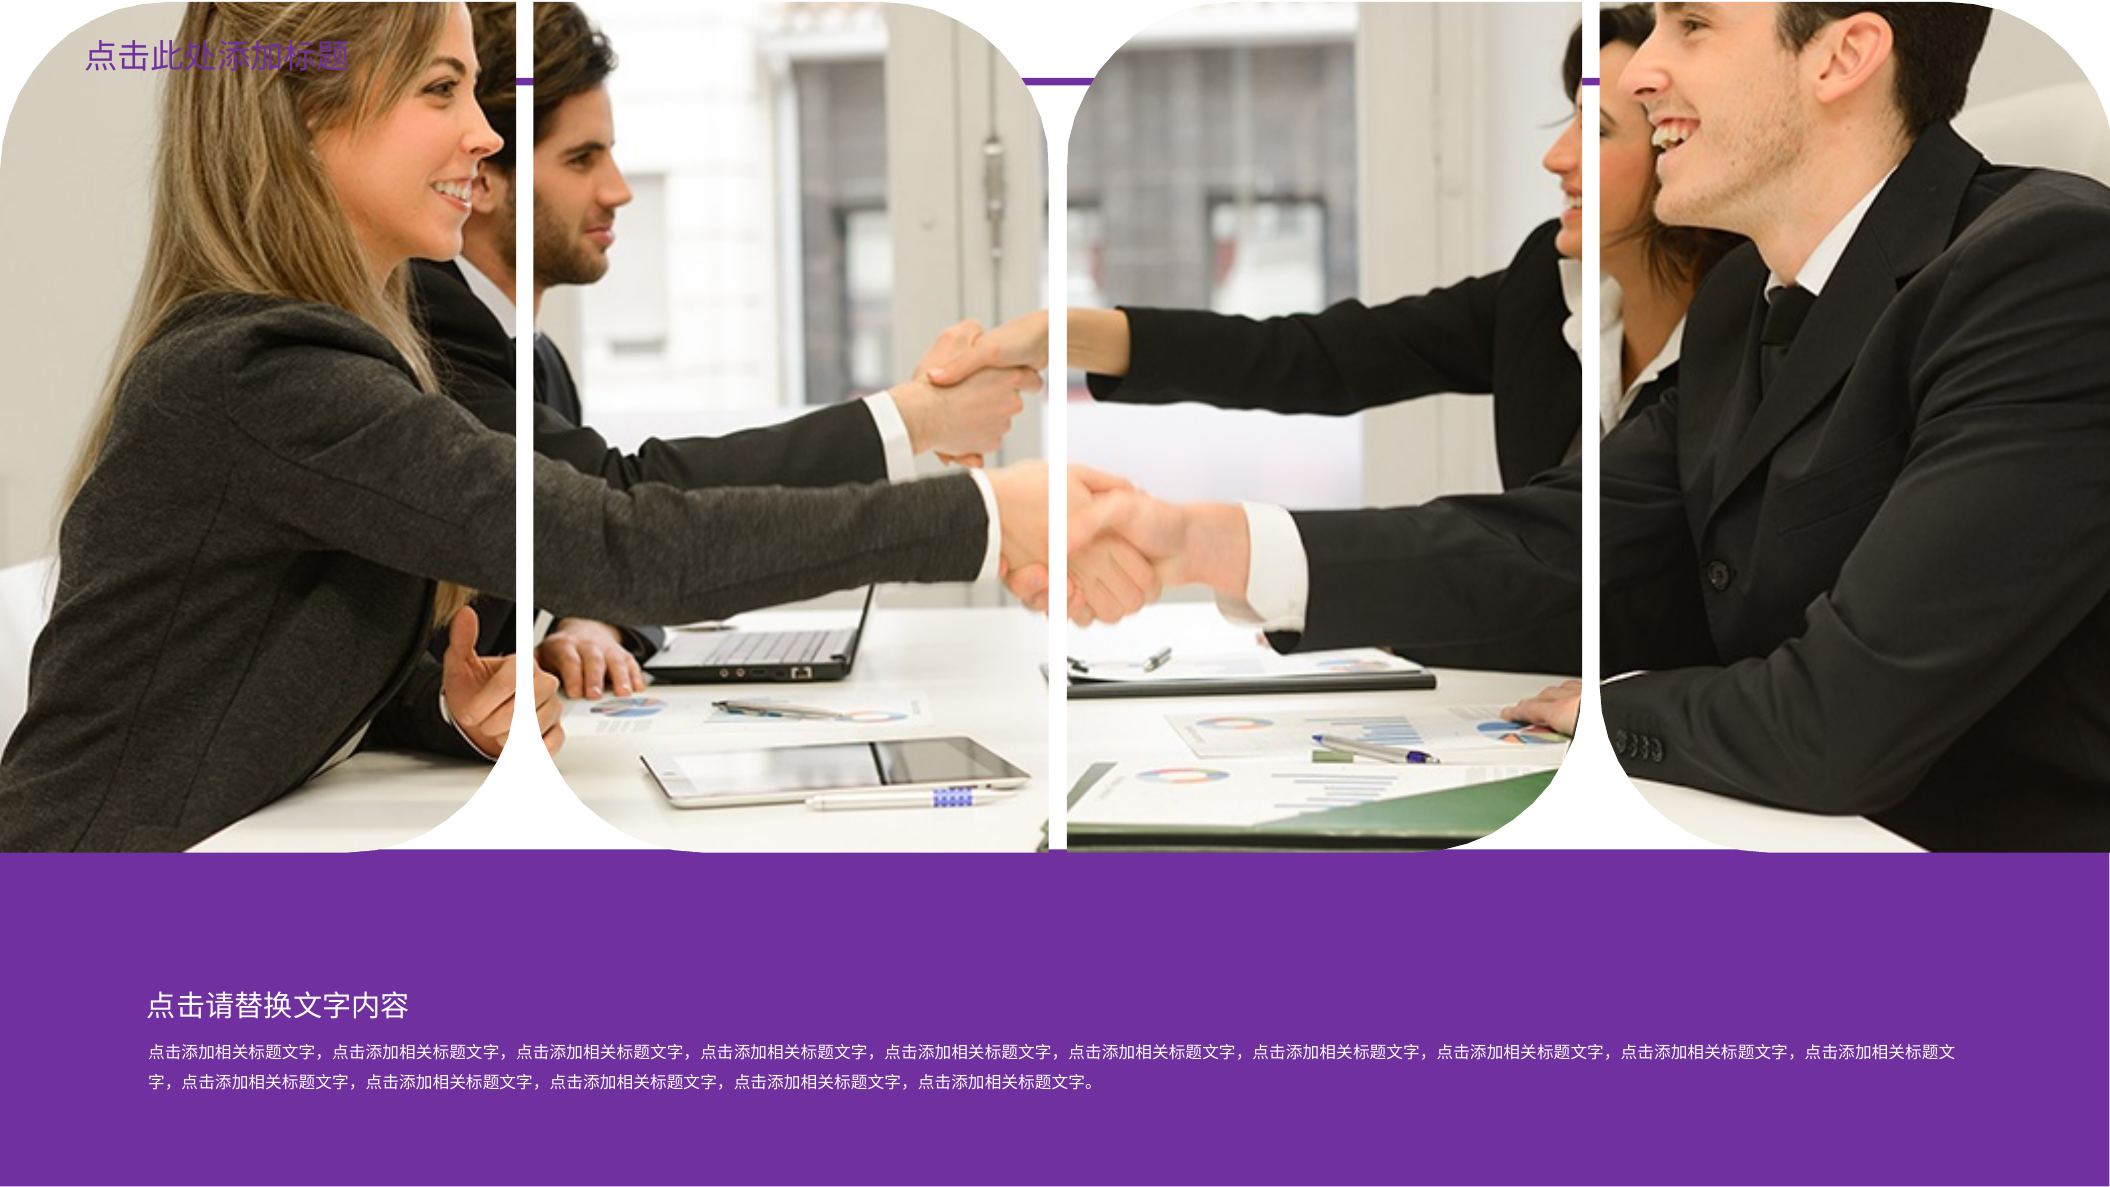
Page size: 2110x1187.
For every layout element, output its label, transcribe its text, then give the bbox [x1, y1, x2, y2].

text_box [533, 1, 1049, 853]
text_box [0, 848, 2110, 1187]
text_box [0, 1, 517, 853]
text_box 点击添加相关标题文字，点击添加相关标题文字，点击添加相关标题文字，点击添加相关标题文字，点击添加相关标题文字，点击添加相关标题文字，点击添加相关标题文字，点击添加相关标题文字，点击添加相关标题文字，点击添加相关标题文字，点击添加相关标题文字，点击添加相关标题文字，点击添加相关标题文字，点击添加相关标题文字，点击添加相关标题文字。 [133, 1024, 1976, 1100]
text_box [1066, 1, 1583, 853]
text_box 点击请替换文字内容 [132, 962, 500, 1030]
text_box 点击此处添加标题 [69, 27, 380, 86]
text_box [1599, 1, 2110, 853]
